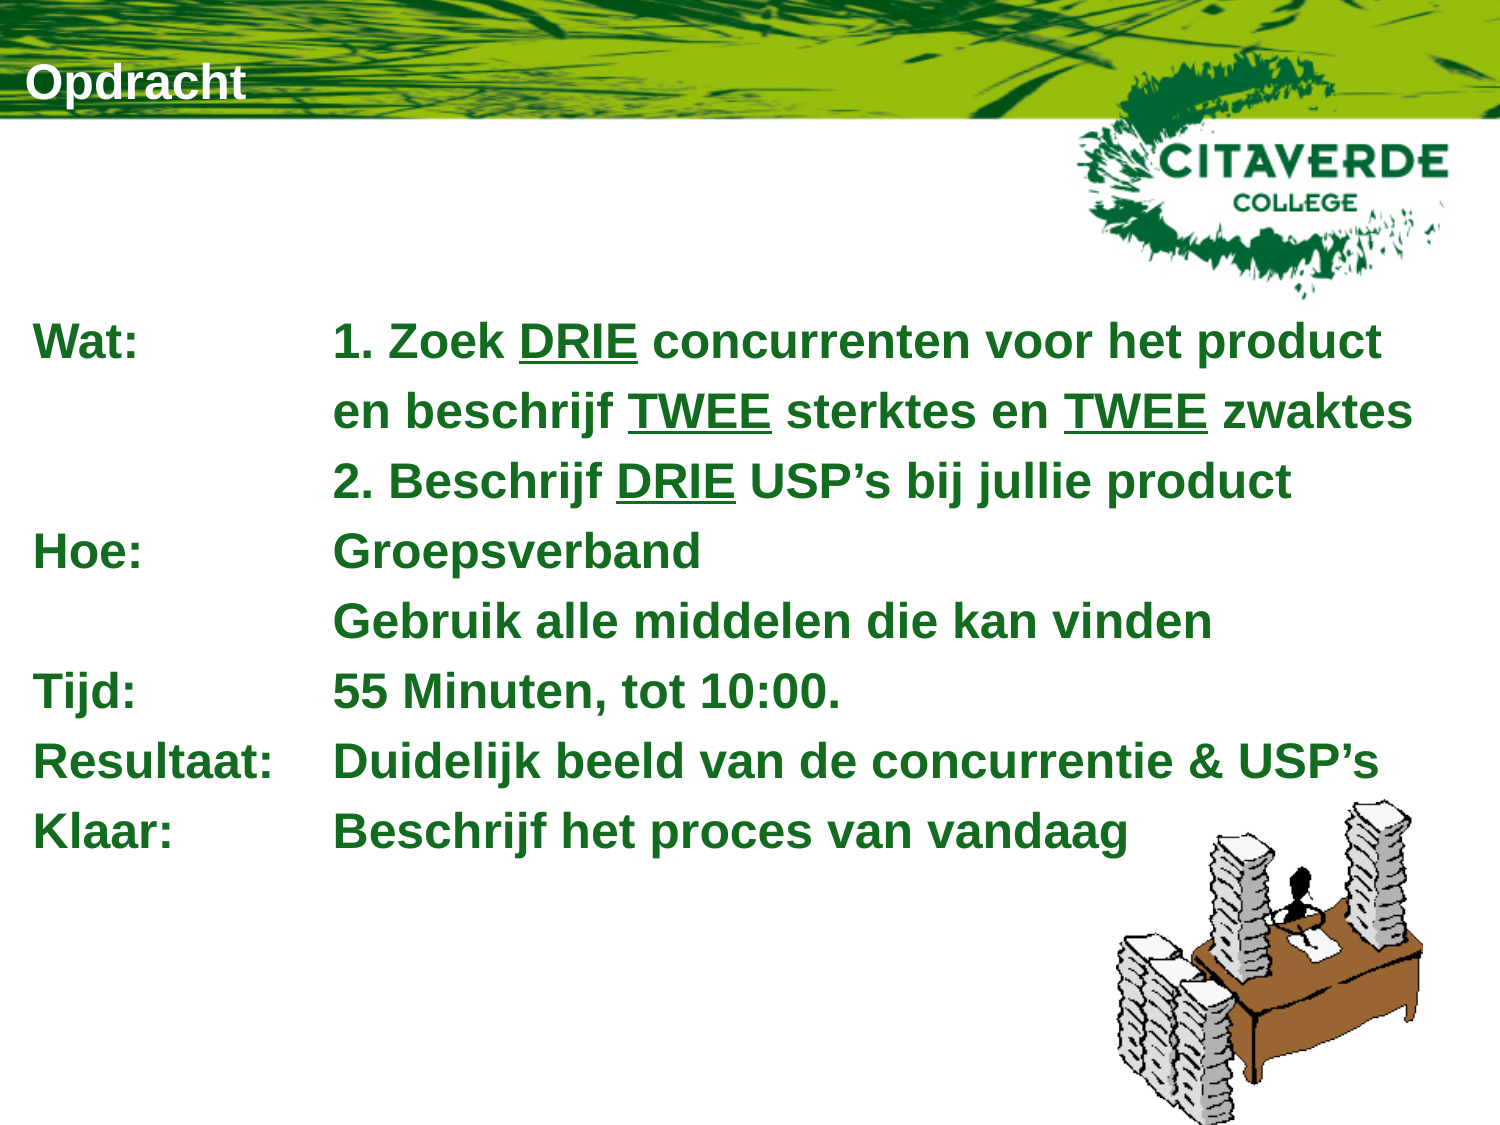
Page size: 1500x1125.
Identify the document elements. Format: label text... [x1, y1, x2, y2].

title Opdracht [9, 45, 1285, 114]
picture [0, 0, 1500, 1125]
list Wat: 1. Zoek DRIE concurrenten voor het product en beschrijf TWEE sterktes en TWEE zwaktes 2. Beschrijf DRIE USP’s bij jullie product Hoe: Groepsverband Gebruik alle middelen die kan vinden Tijd: 55 Minuten, tot 10:00. Resultaat: Duidelijk beeld van de concurrentie & USP’s Klaar: Beschrijf het proces van vandaag [17, 160, 1471, 1094]
